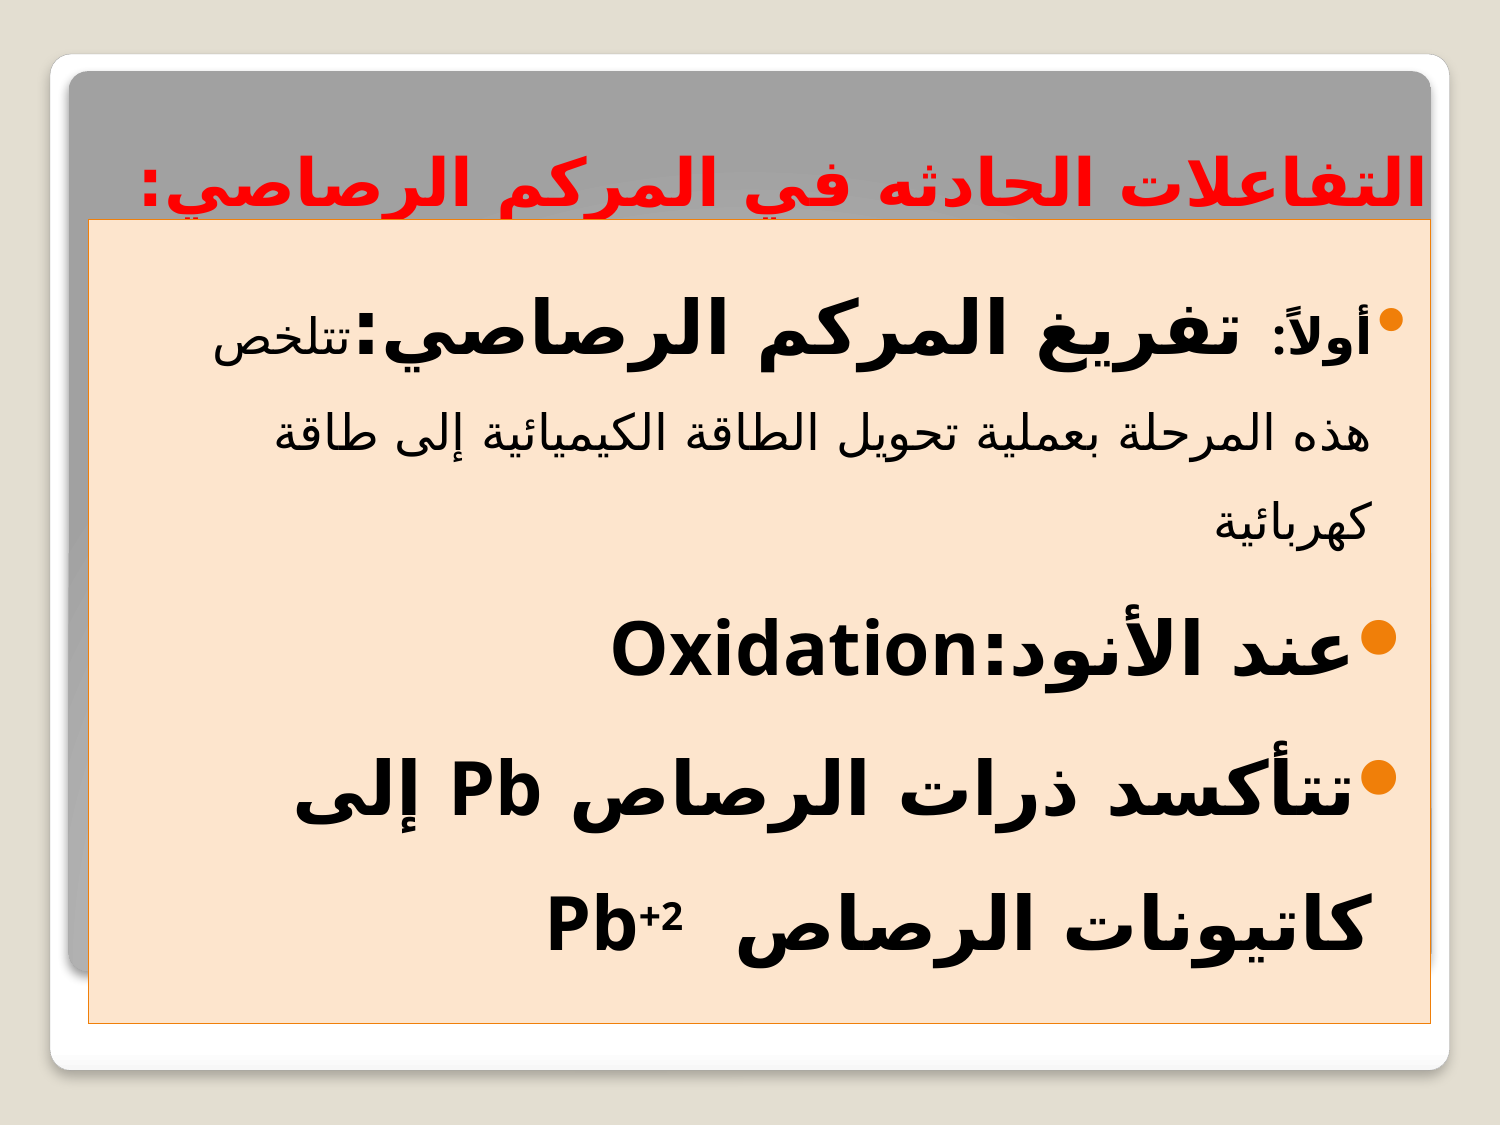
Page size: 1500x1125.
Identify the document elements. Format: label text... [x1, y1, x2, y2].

title التفاعلات الحادثه في المركم الرصاصي: [112, 66, 1455, 228]
list أولاً: تفريغ المركم الرصاصي:تتلخص هذه المرحلة بعملية تحويل الطاقة الكيميائية إلى طاقة كهربائية عند الأنود:Oxidation تتأكسد ذرات الرصاص Pb إلى كاتيونات الرصاص Pb+2 المعادلة ------------------------------------------------ [88, 219, 1431, 1024]
